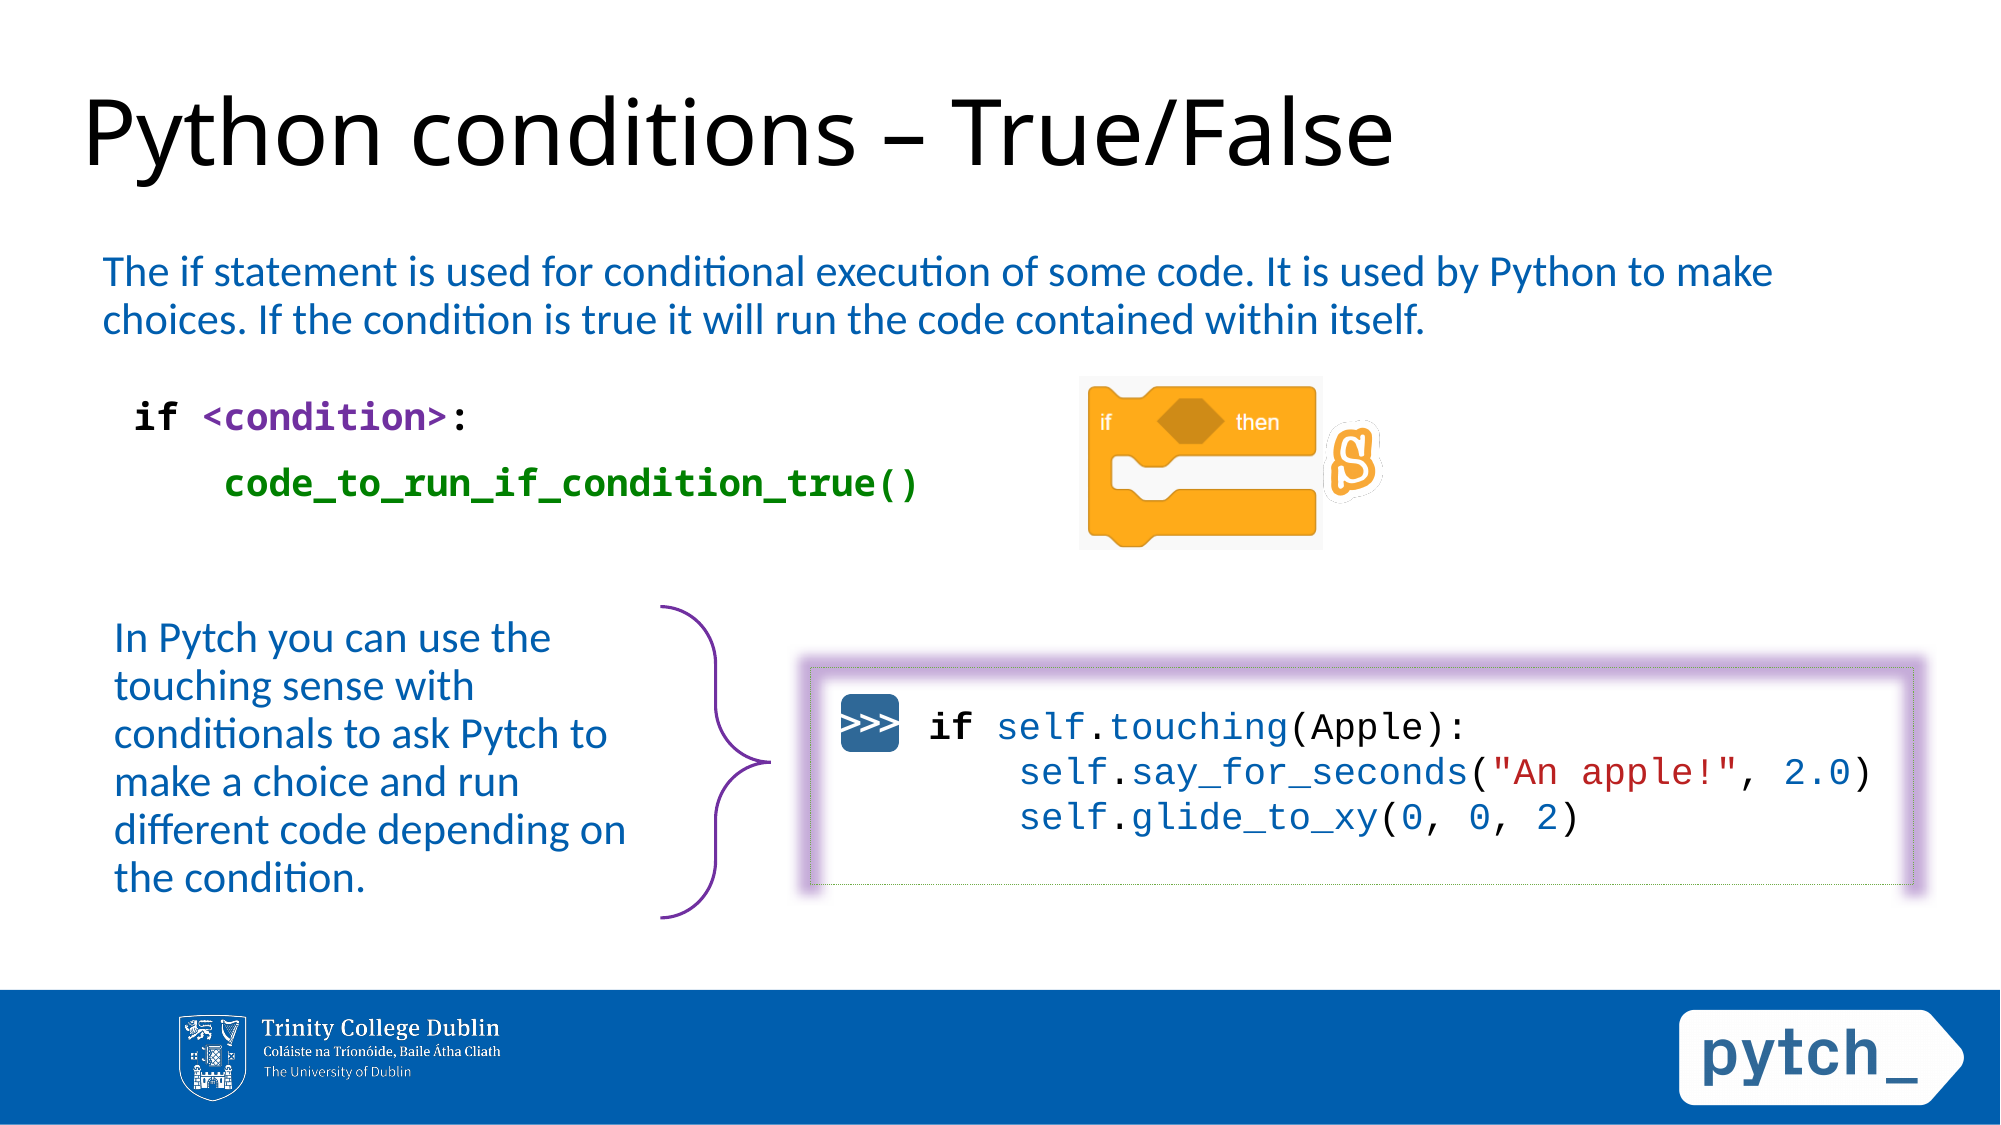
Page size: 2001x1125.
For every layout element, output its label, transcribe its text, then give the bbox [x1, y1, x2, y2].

text_box [810, 667, 1914, 885]
picture [1079, 376, 1399, 550]
text_box [660, 605, 771, 920]
picture [178, 1014, 502, 1102]
picture [841, 694, 899, 752]
picture [1590, 894, 2001, 1125]
text_box In Pytch you can use the touching sense with conditionals to ask Pytch to make a choice and run different code depending on the condition. [99, 606, 660, 918]
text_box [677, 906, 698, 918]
list The if statement is used for conditional execution of some code. It is used by Python to make choices. If the condition is true it will run the code contained within itself. [87, 240, 1934, 353]
title Python conditions – True/False [66, 27, 1792, 245]
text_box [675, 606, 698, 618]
text_box if <condition>: code_to_run_if_condition_true() [118, 390, 1079, 512]
